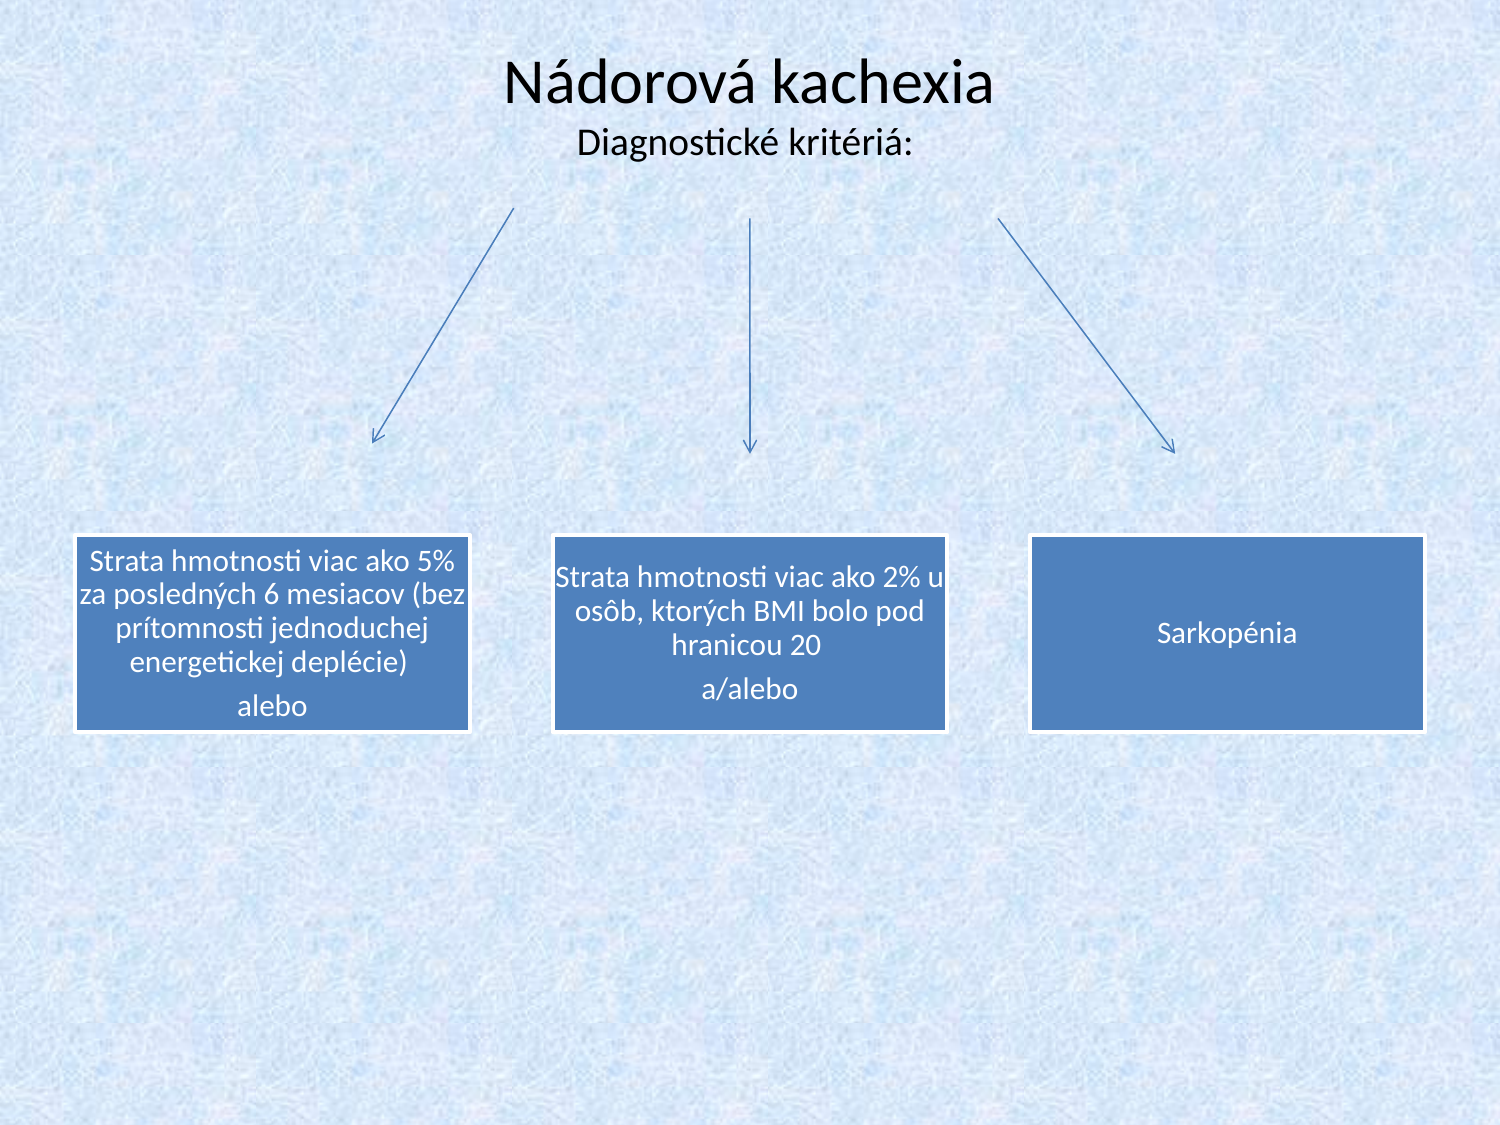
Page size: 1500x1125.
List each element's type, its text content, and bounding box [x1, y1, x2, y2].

title Nádorová kachexia Diagnostické kritériá: [75, 30, 1425, 219]
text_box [997, 218, 1176, 455]
picture [0, 0, 1500, 1125]
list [74, 262, 1426, 1006]
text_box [371, 207, 514, 444]
